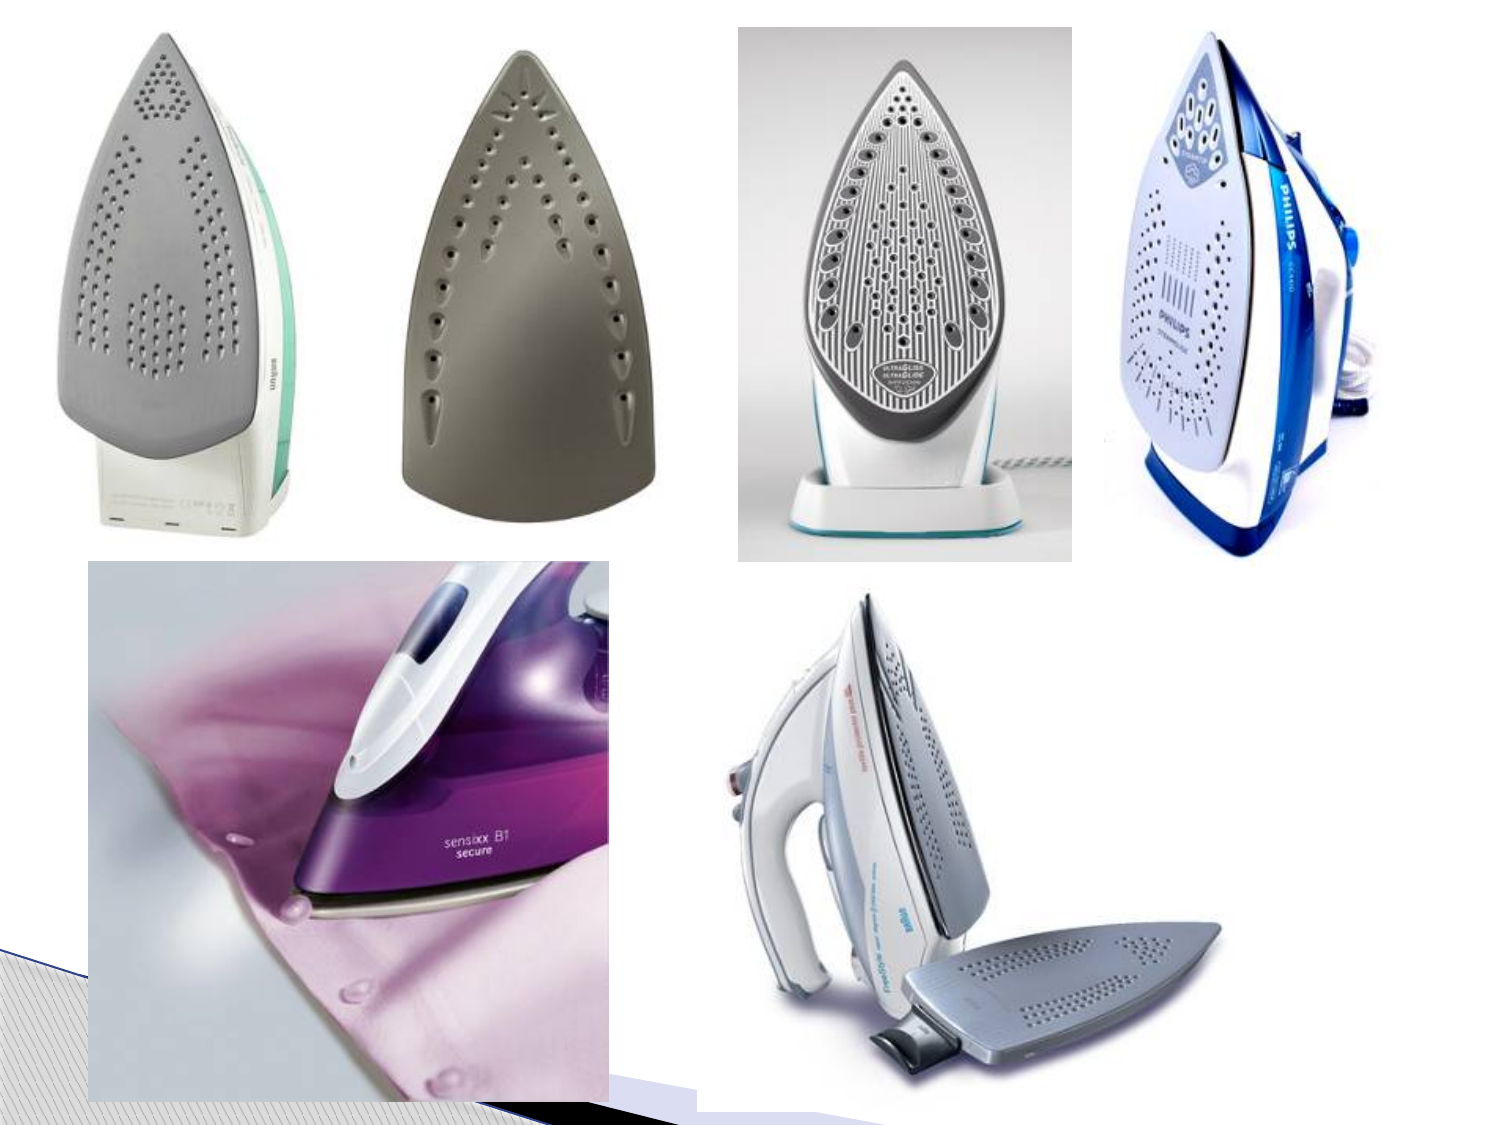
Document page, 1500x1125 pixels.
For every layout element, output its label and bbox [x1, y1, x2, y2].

picture [3, 16, 693, 559]
picture [88, 561, 609, 1102]
picture [697, 27, 1391, 1112]
